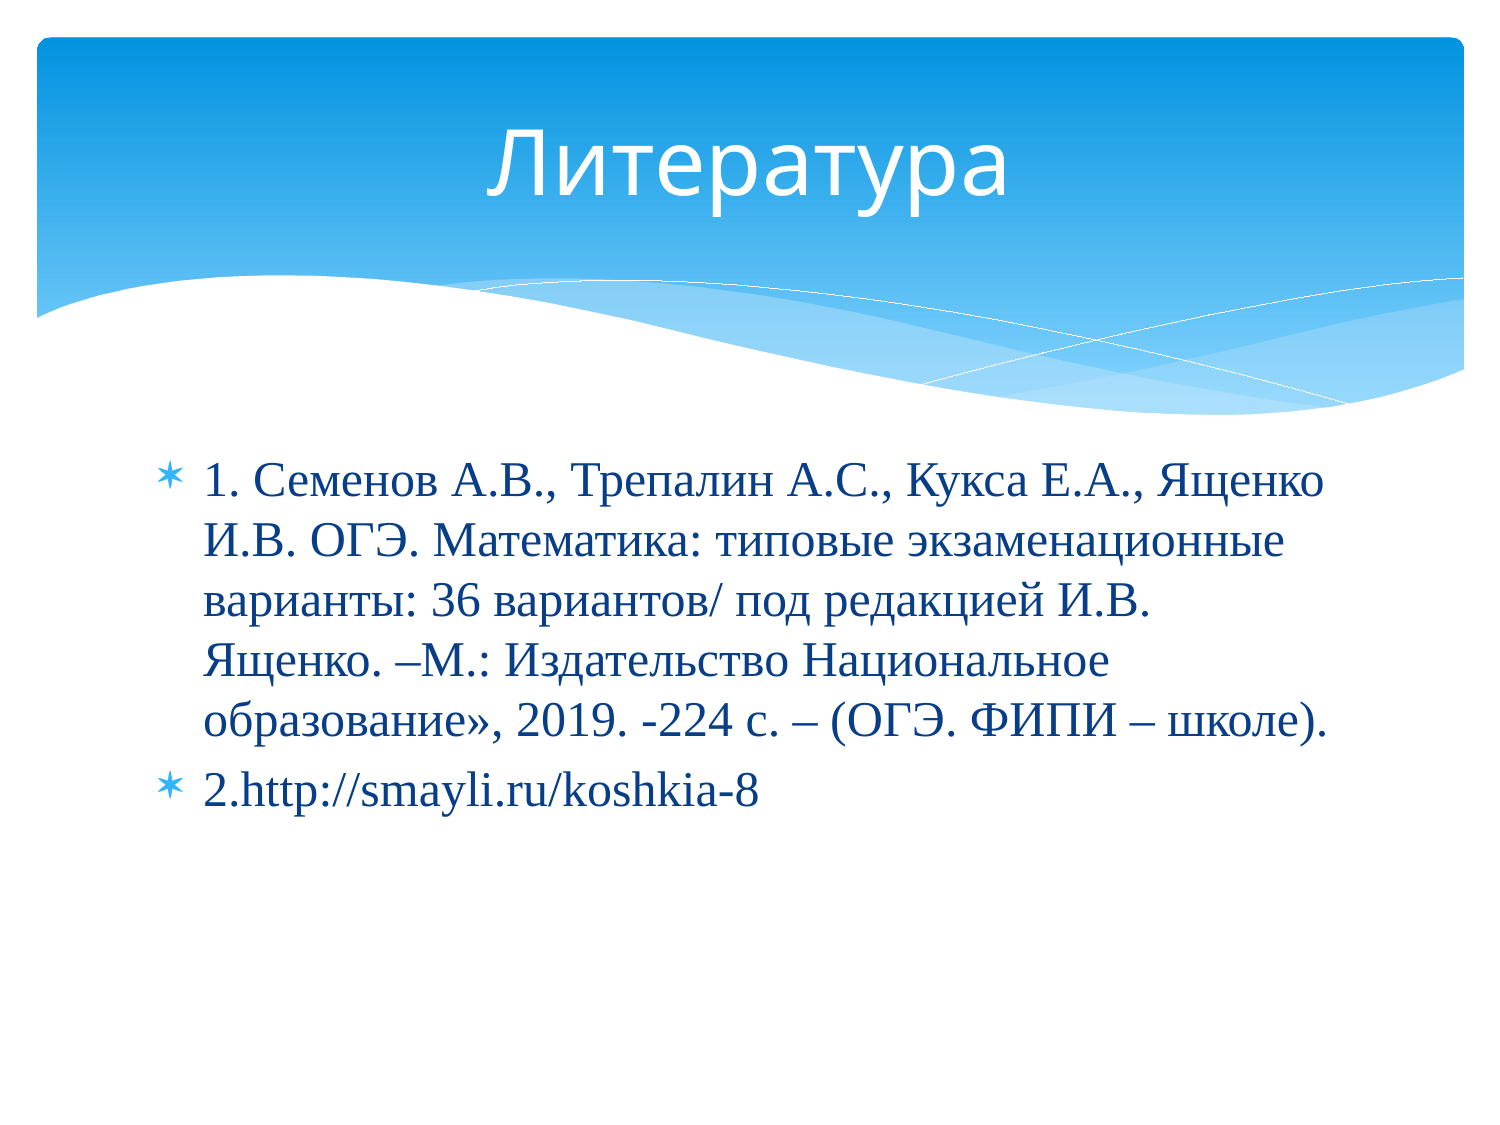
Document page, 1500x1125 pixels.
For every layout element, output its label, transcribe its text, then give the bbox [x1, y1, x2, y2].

list 1. Семенов А.В., Трепалин А.С., Кукса Е.А., Ященко И.В. ОГЭ. Математика: типовые экзаменационные варианты: 36 вариантов/ под редакцией И.В. Ященко. –М.: Издательство Национальное образование», 2019. -224 с. – (ОГЭ. ФИПИ – школе). 2.http://smayli.ru/koshkia-8 [143, 438, 1359, 1005]
title Литература [75, 55, 1425, 261]
